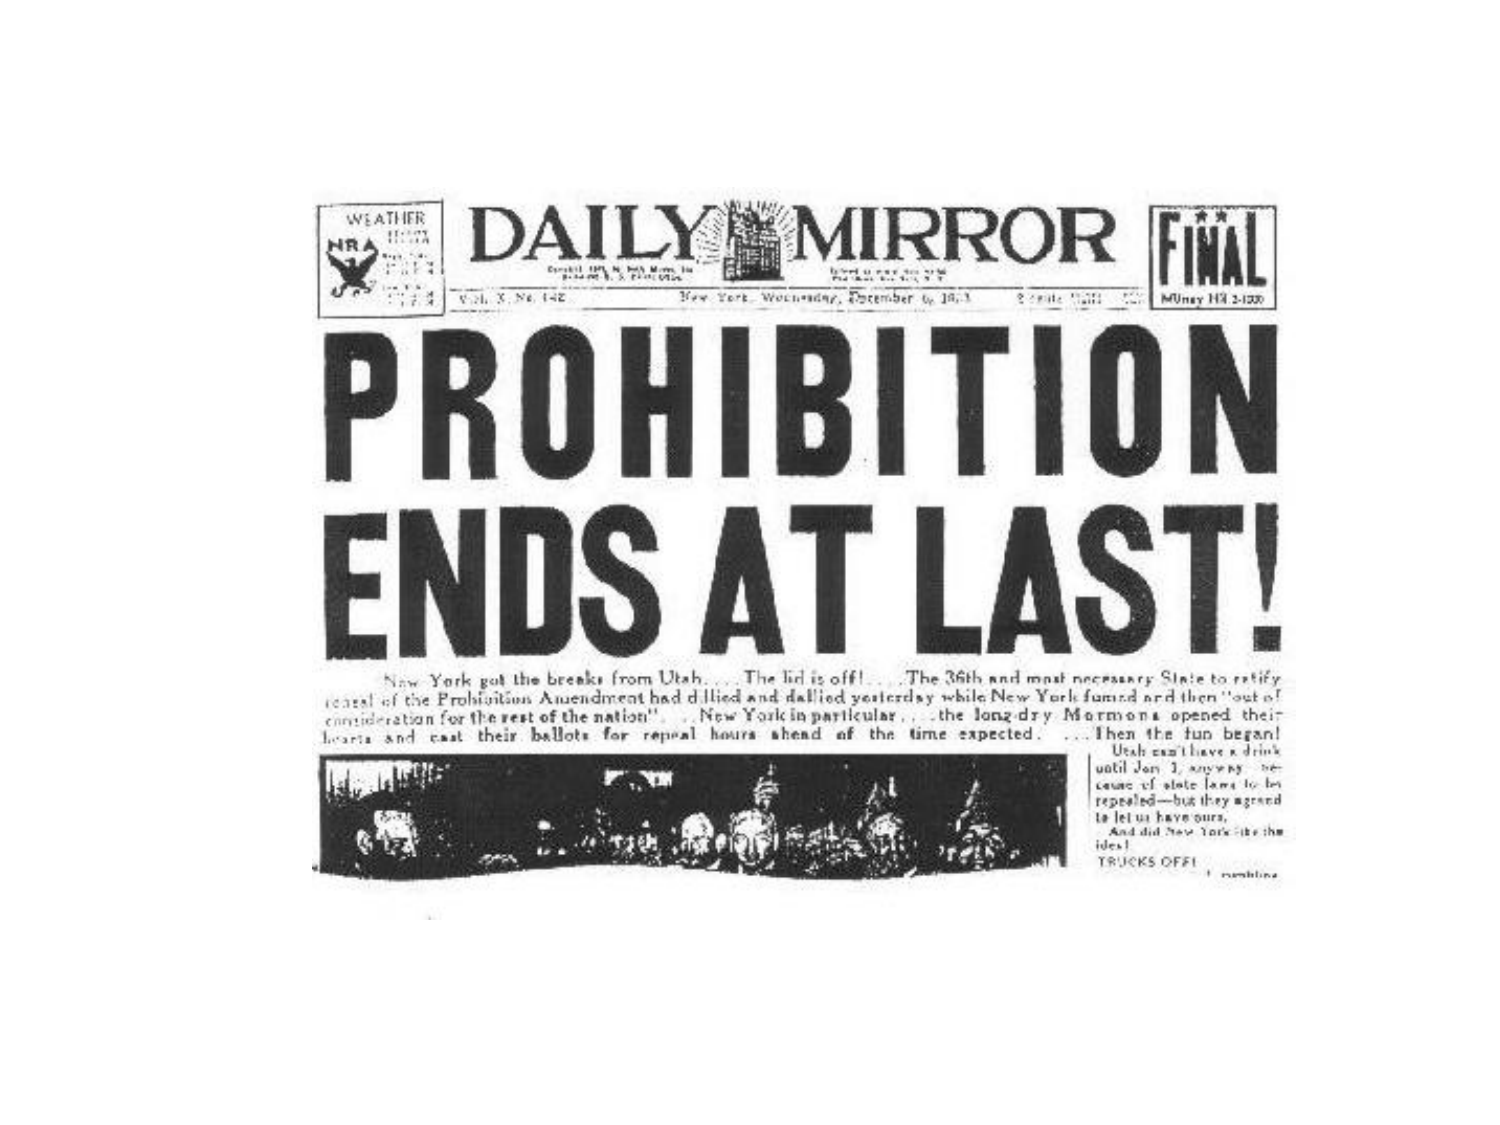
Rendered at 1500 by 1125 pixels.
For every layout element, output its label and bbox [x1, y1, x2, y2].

list [312, 187, 1296, 920]
